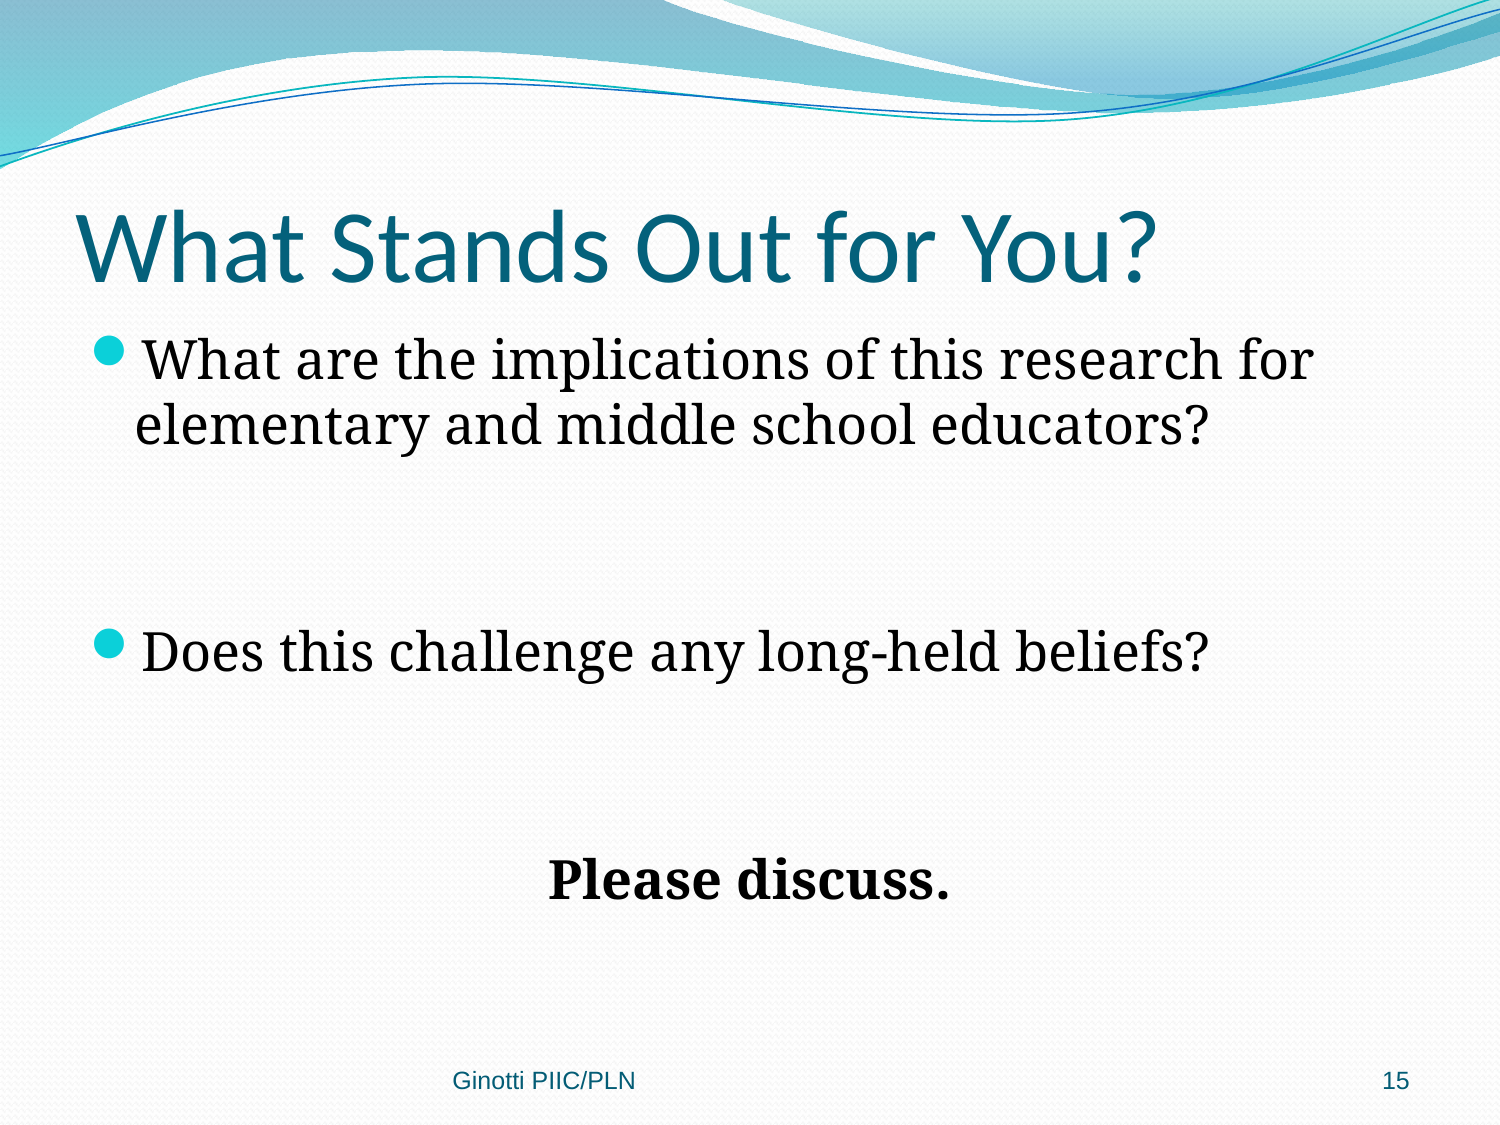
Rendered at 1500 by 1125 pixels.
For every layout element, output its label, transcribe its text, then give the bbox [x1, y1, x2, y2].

title What Stands Out for You? [75, 115, 1425, 303]
list What are the implications of this research for elementary and middle school educators? Does this challenge any long-held beliefs? Please discuss. [75, 317, 1425, 1038]
slide_number 15 [1299, 1042, 1425, 1103]
footer Ginotti PIIC/PLN [437, 1042, 988, 1103]
